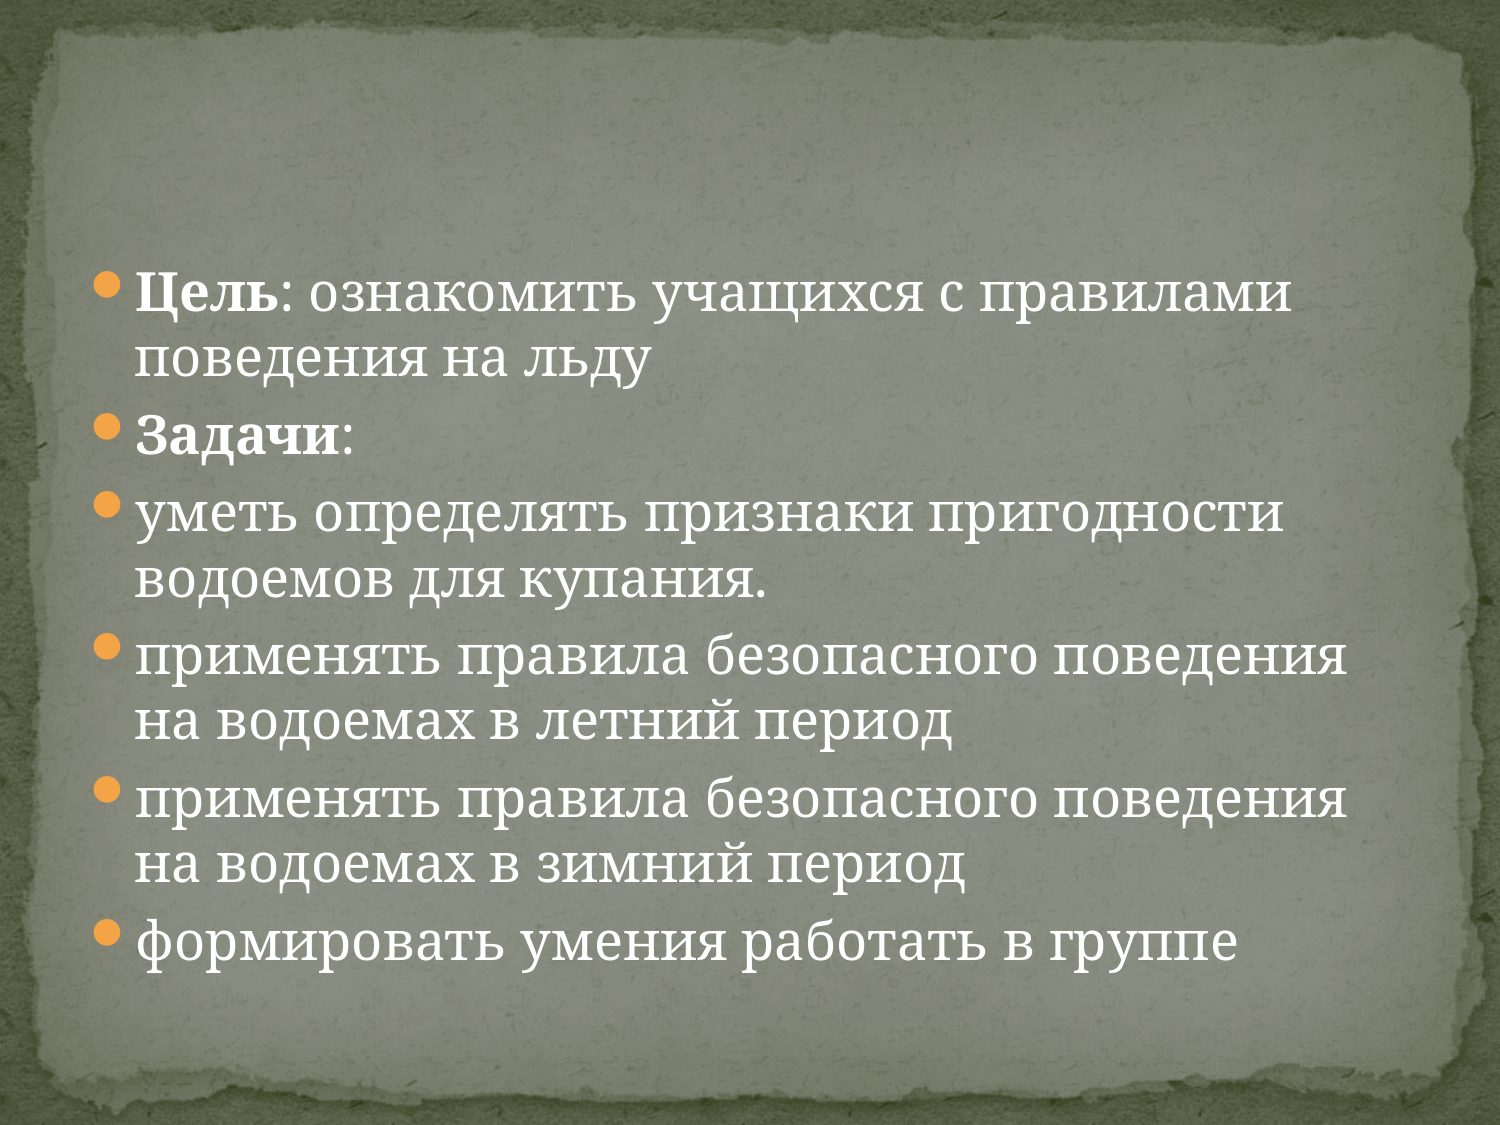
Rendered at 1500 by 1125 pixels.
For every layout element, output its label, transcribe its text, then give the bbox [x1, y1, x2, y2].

list Цель: ознакомить учащихся с правилами поведения на льду Задачи: уметь определять признаки пригодности водоемов для купания. применять правила безопасного поведения на водоемах в летний период применять правила безопасного поведения на водоемах в зимний период формировать умения работать в группе [75, 249, 1425, 1000]
